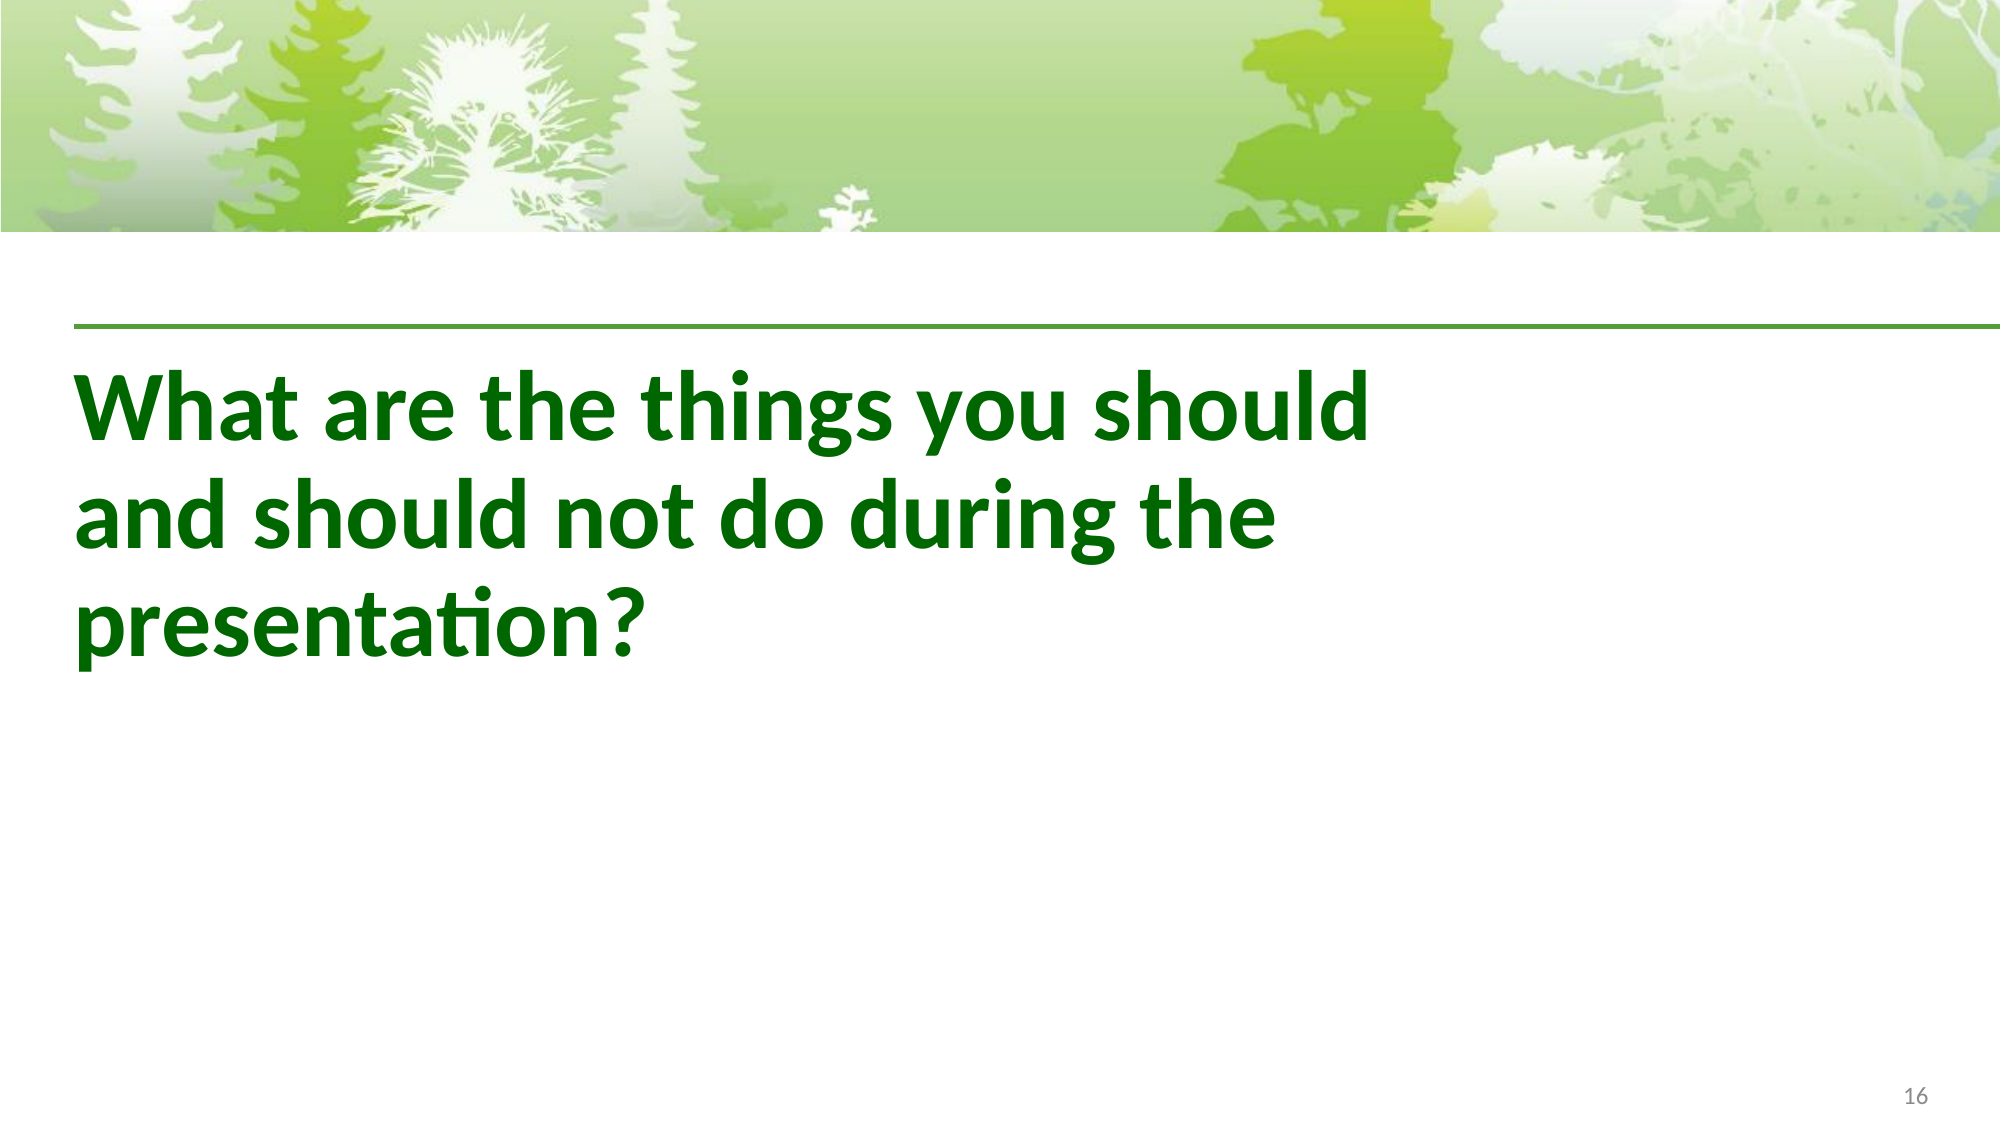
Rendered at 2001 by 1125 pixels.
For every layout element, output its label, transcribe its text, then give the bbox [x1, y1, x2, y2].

picture [0, 0, 2000, 232]
title What are the things you should and should not do during the presentation? [58, 422, 1408, 610]
slide_number 16 [1493, 1065, 1944, 1125]
